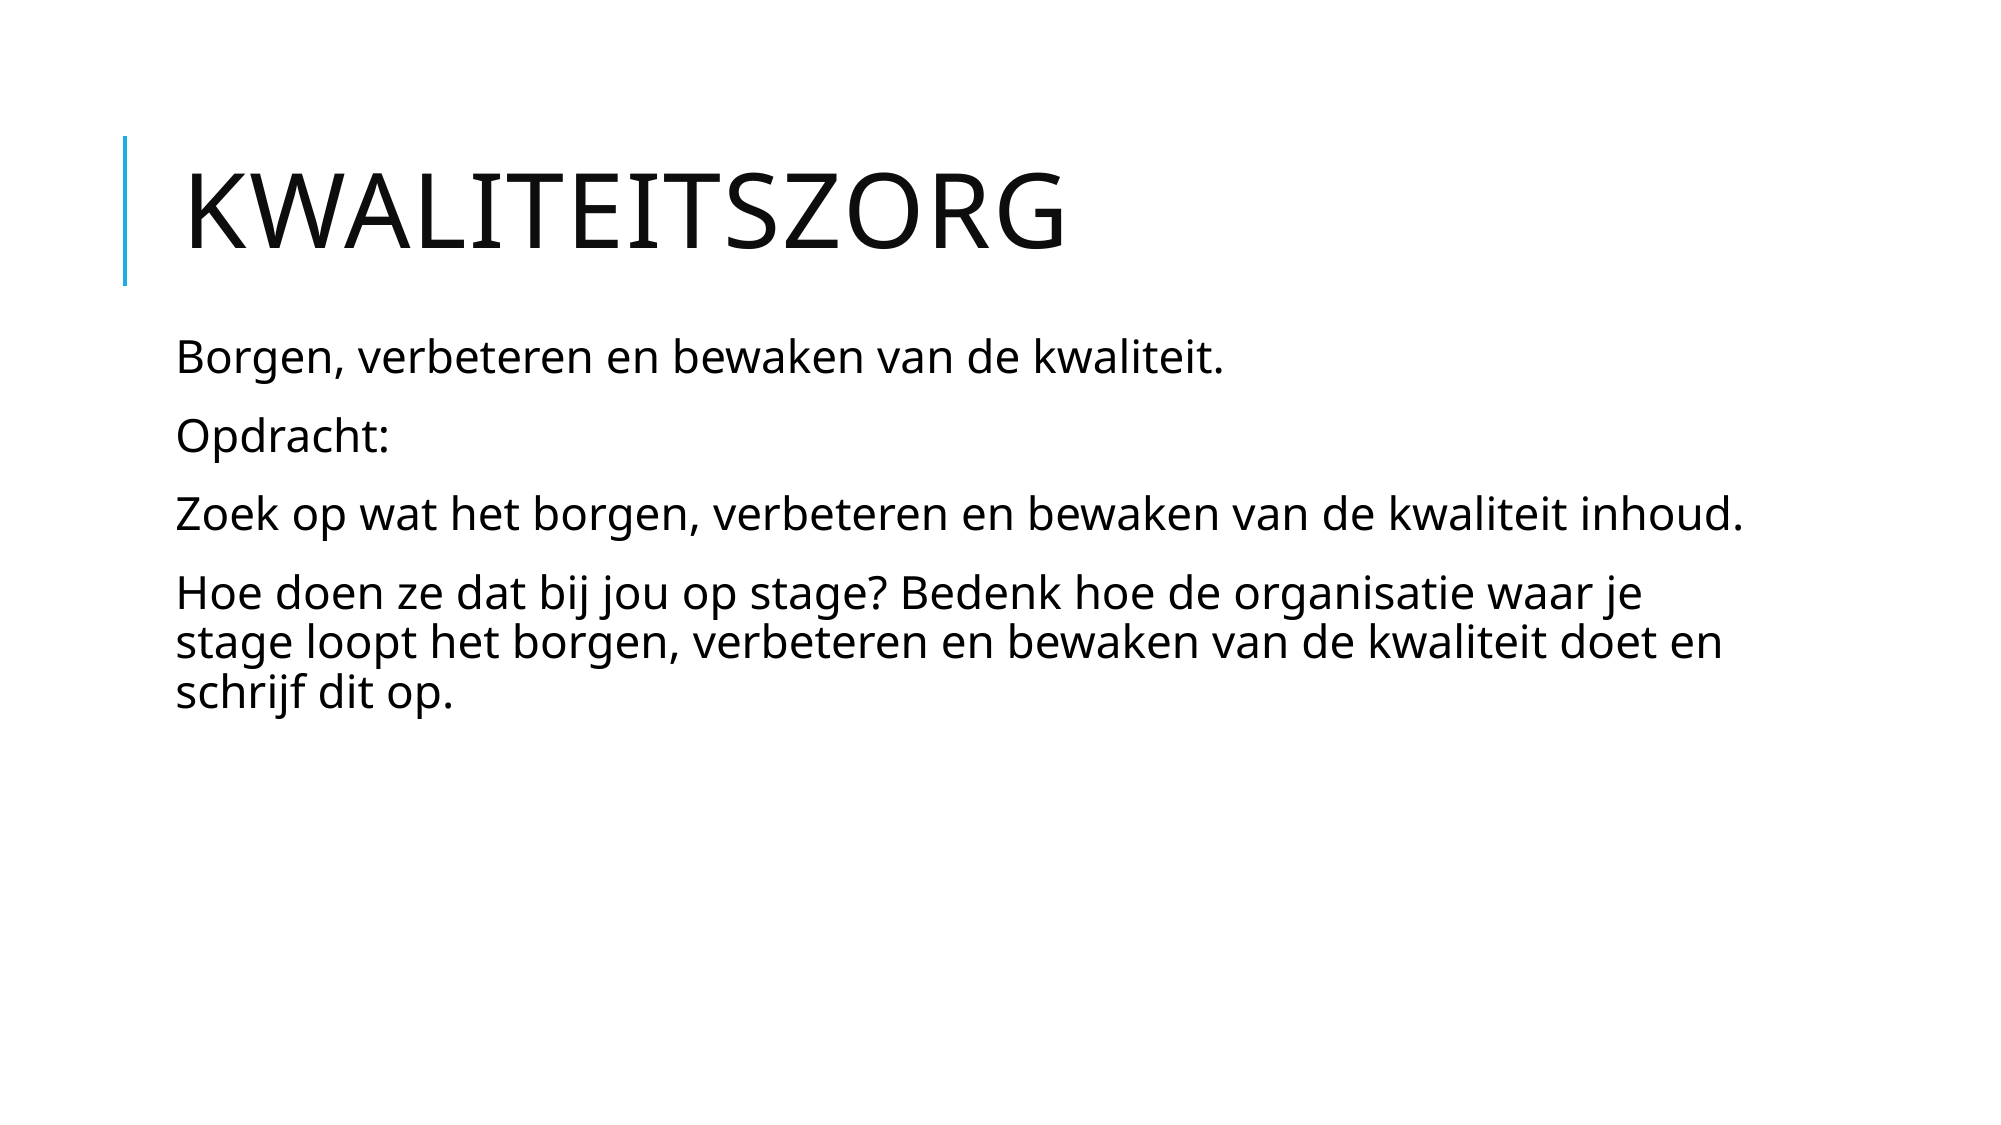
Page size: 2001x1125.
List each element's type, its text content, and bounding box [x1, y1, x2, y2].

title Kwaliteitszorg [168, 96, 1763, 326]
list Borgen, verbeteren en bewaken van de kwaliteit. Opdracht: Zoek op wat het borgen, verbeteren en bewaken van de kwaliteit inhoud. Hoe doen ze dat bij jou op stage? Bedenk hoe de organisatie waar je stage loopt het borgen, verbeteren en bewaken van de kwaliteit doet en schrijf dit op. [168, 326, 1763, 1035]
